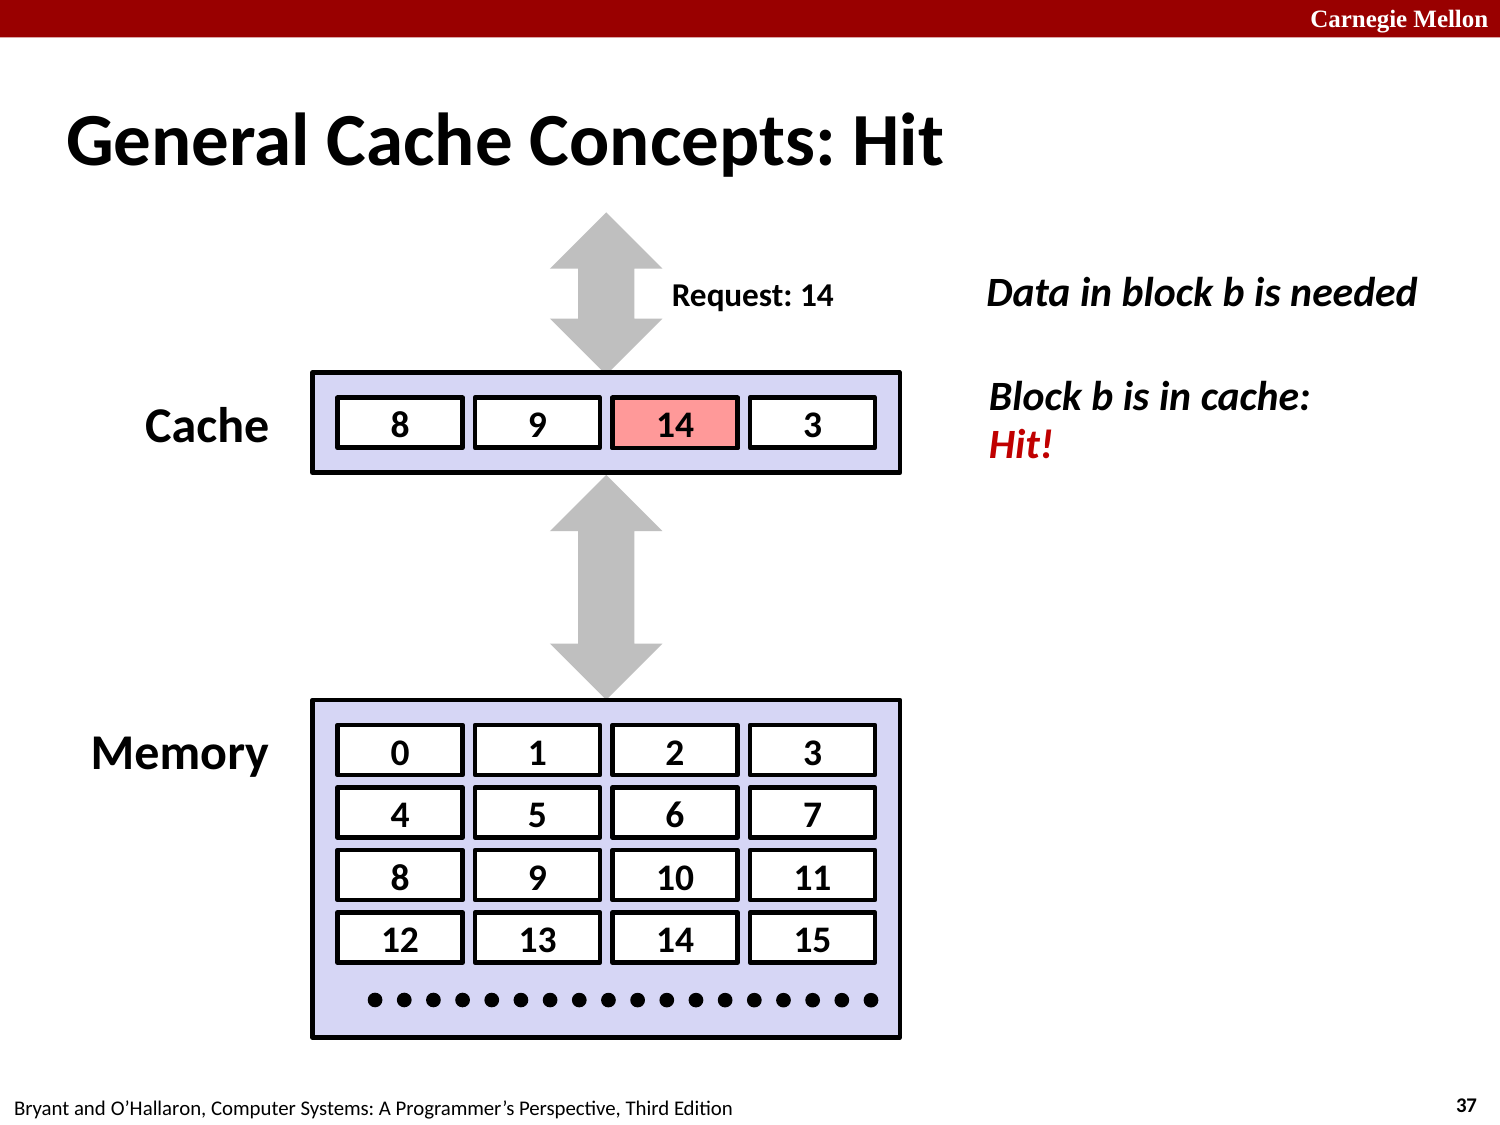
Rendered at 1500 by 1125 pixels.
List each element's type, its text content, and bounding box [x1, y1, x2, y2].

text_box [612, 395, 738, 451]
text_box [749, 722, 876, 778]
text_box Memory [83, 712, 277, 788]
text_box [312, 372, 900, 473]
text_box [749, 847, 876, 903]
text_box [312, 699, 900, 1038]
text_box [549, 212, 663, 372]
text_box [612, 722, 738, 778]
text_box Data in block b is needed [978, 259, 1426, 324]
text_box Request: 14 [664, 265, 842, 321]
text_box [337, 784, 463, 841]
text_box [337, 722, 463, 778]
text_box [474, 784, 601, 841]
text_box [337, 395, 463, 451]
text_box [749, 395, 876, 451]
text_box Cache [137, 385, 278, 460]
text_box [474, 395, 601, 451]
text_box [612, 909, 738, 965]
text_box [749, 909, 876, 965]
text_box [474, 909, 601, 965]
text_box Block b is in cache: Hit! [981, 363, 1319, 477]
slide_number 37 [1448, 1084, 1488, 1123]
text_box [337, 909, 463, 965]
text_box [549, 474, 663, 699]
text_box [337, 847, 463, 903]
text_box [749, 784, 876, 841]
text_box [474, 722, 601, 778]
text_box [612, 784, 738, 841]
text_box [612, 847, 738, 903]
title General Cache Concepts: Hit [58, 72, 1305, 199]
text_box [474, 847, 601, 903]
